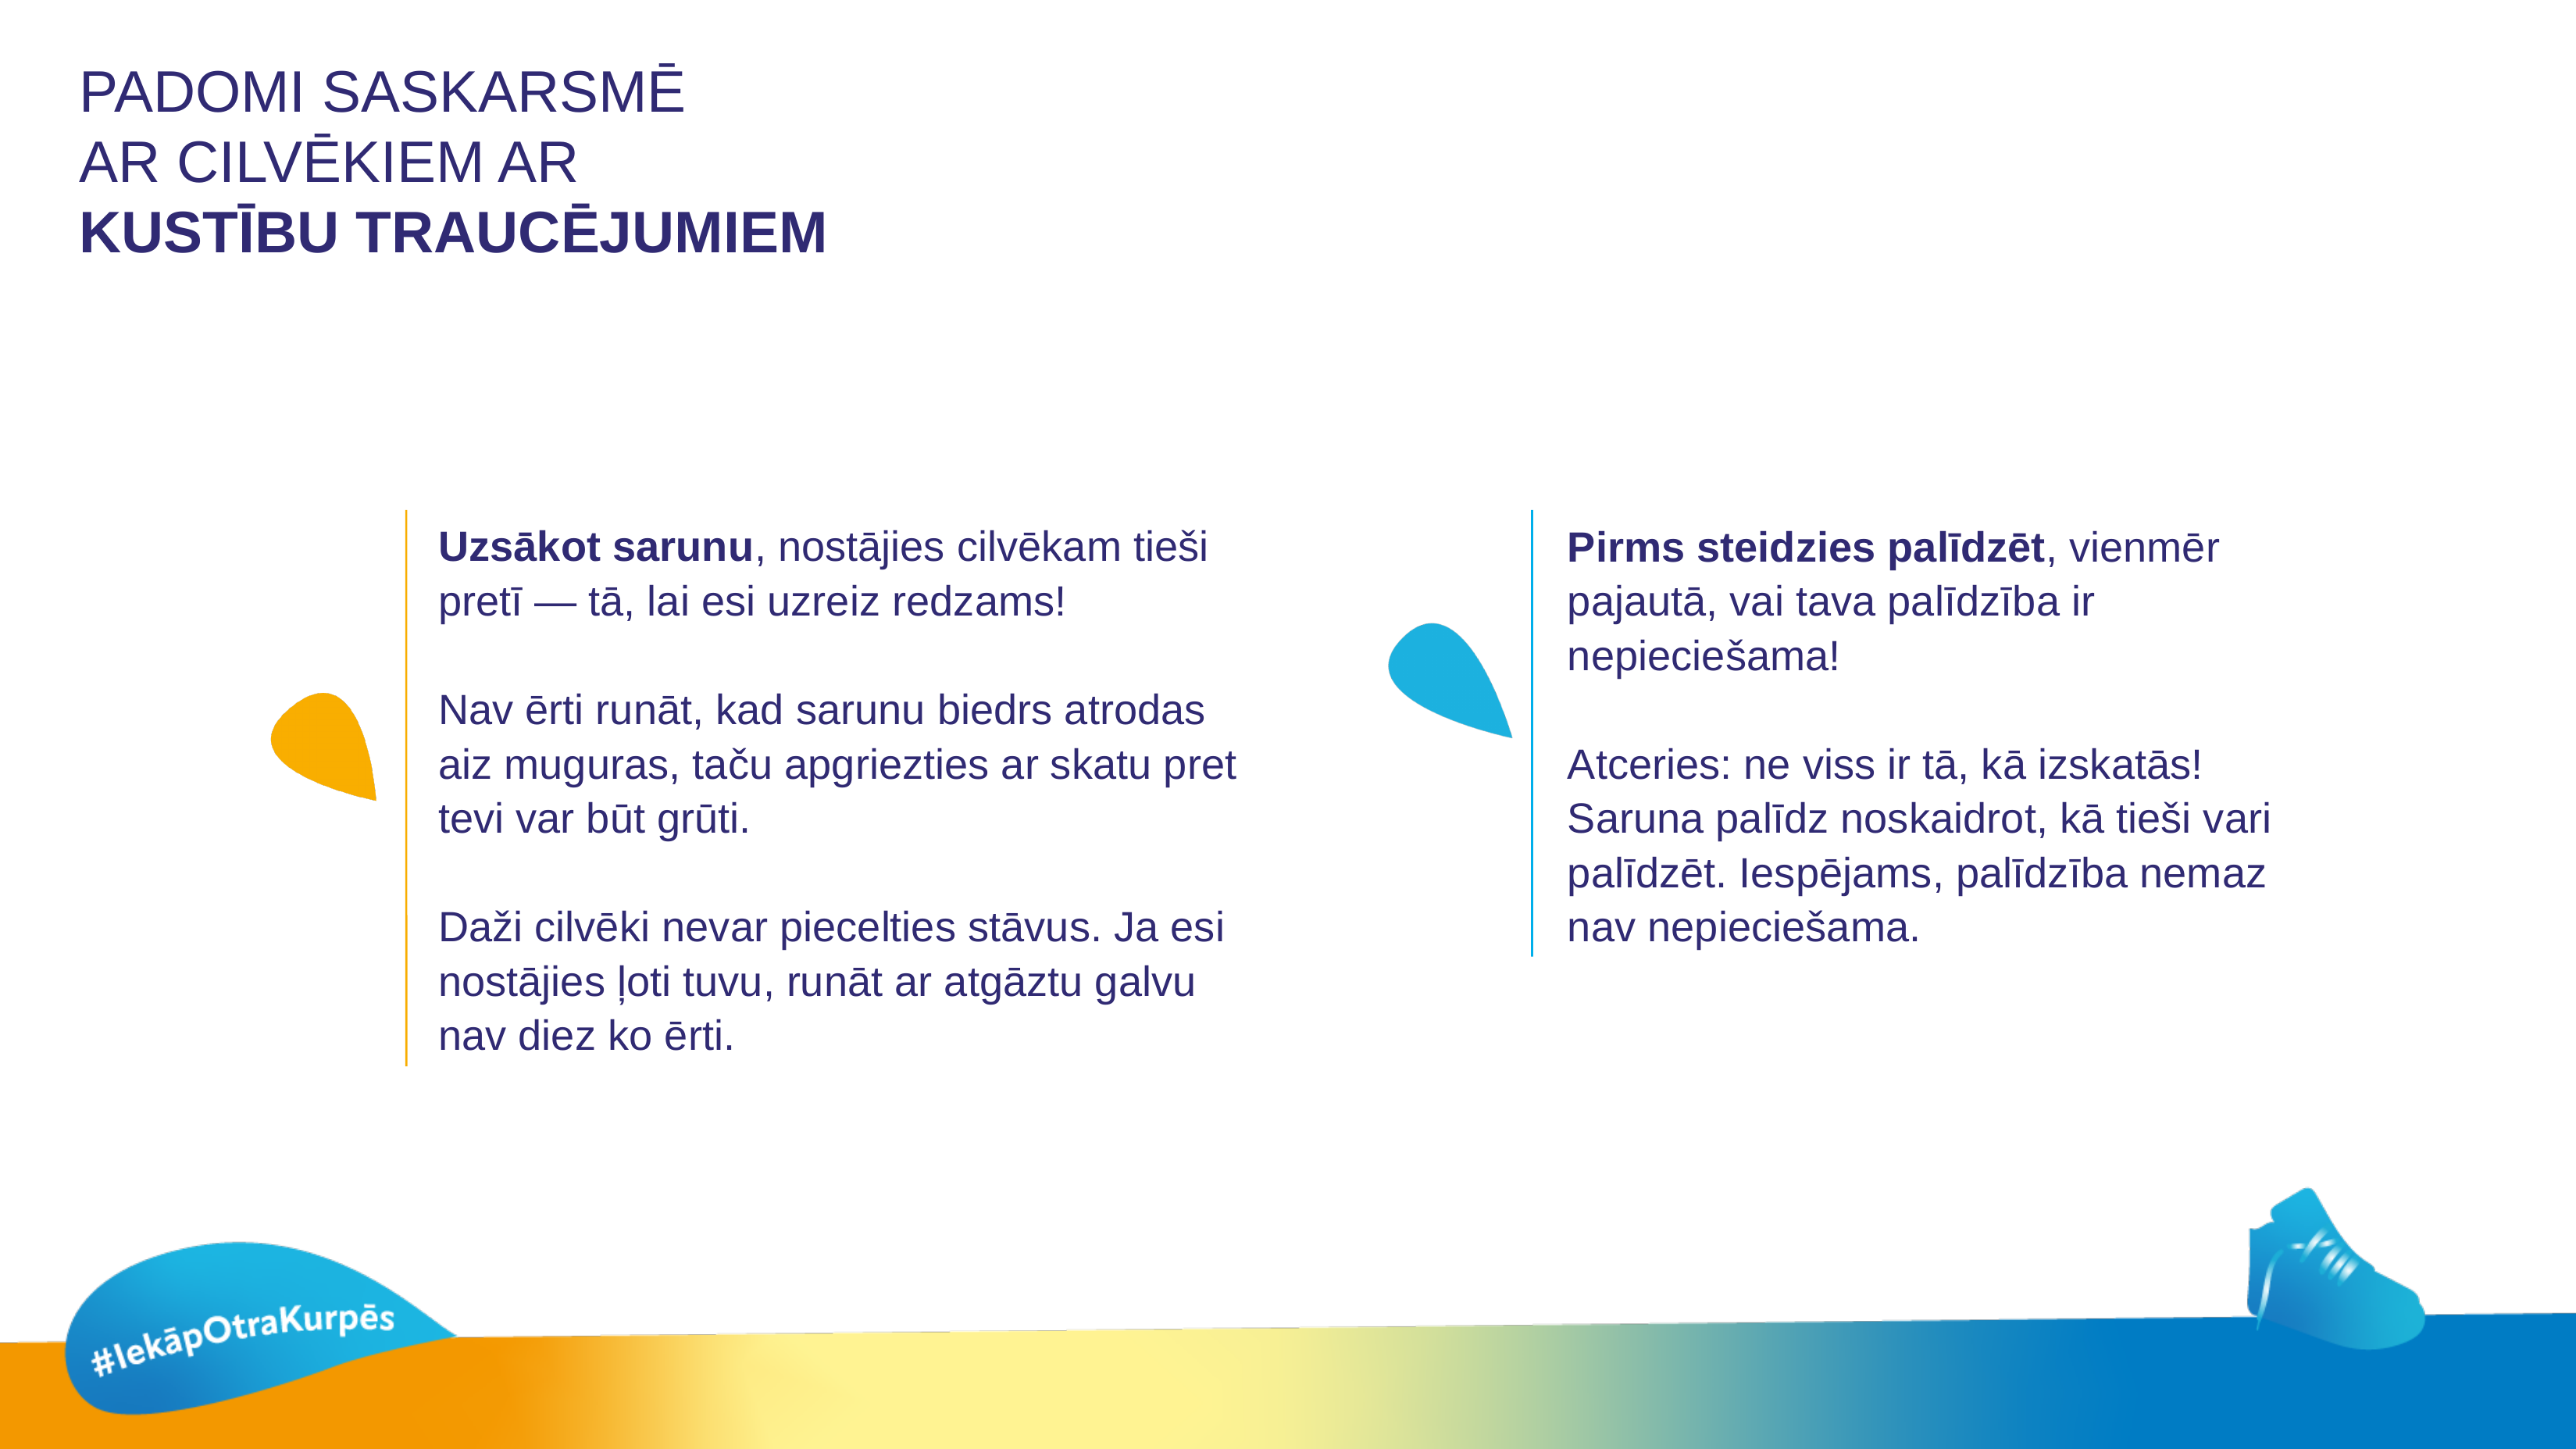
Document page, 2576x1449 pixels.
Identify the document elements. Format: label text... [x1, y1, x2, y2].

picture [1375, 606, 1517, 773]
text_box Uzsākot sarunu, nostājies cilvēkam tieši pretī — tā, lai esi uzreiz redzams! Nav ērti runāt, kad sarunu biedrs atrodas aiz muguras, taču apgriezties ar skatu pret tevi var būt grūti. Daži cilvēki nevar piecelties stāvus. Ja esi nostājies ļoti tuvu, runāt ar atgāztu galvu nav diez ko ērti. [432, 509, 1274, 1067]
text_box Pirms steidzies palīdzēt, vienmēr pajautā, vai tava palīdzība ir nepieciešama! Atceries: ne viss ir tā, kā izskatās! Saruna palīdz noskaidrot, kā tieši vari palīdzēt. Iespējams, palīdzība nemaz nav nepieciešama. [1561, 509, 2292, 957]
picture [0, 1144, 2576, 1449]
title PADOMI SASKARSMĒ AR CILVĒKIEM AR KUSTĪBU TRAUCĒJUMIEM [79, 53, 1208, 298]
picture [268, 689, 379, 803]
